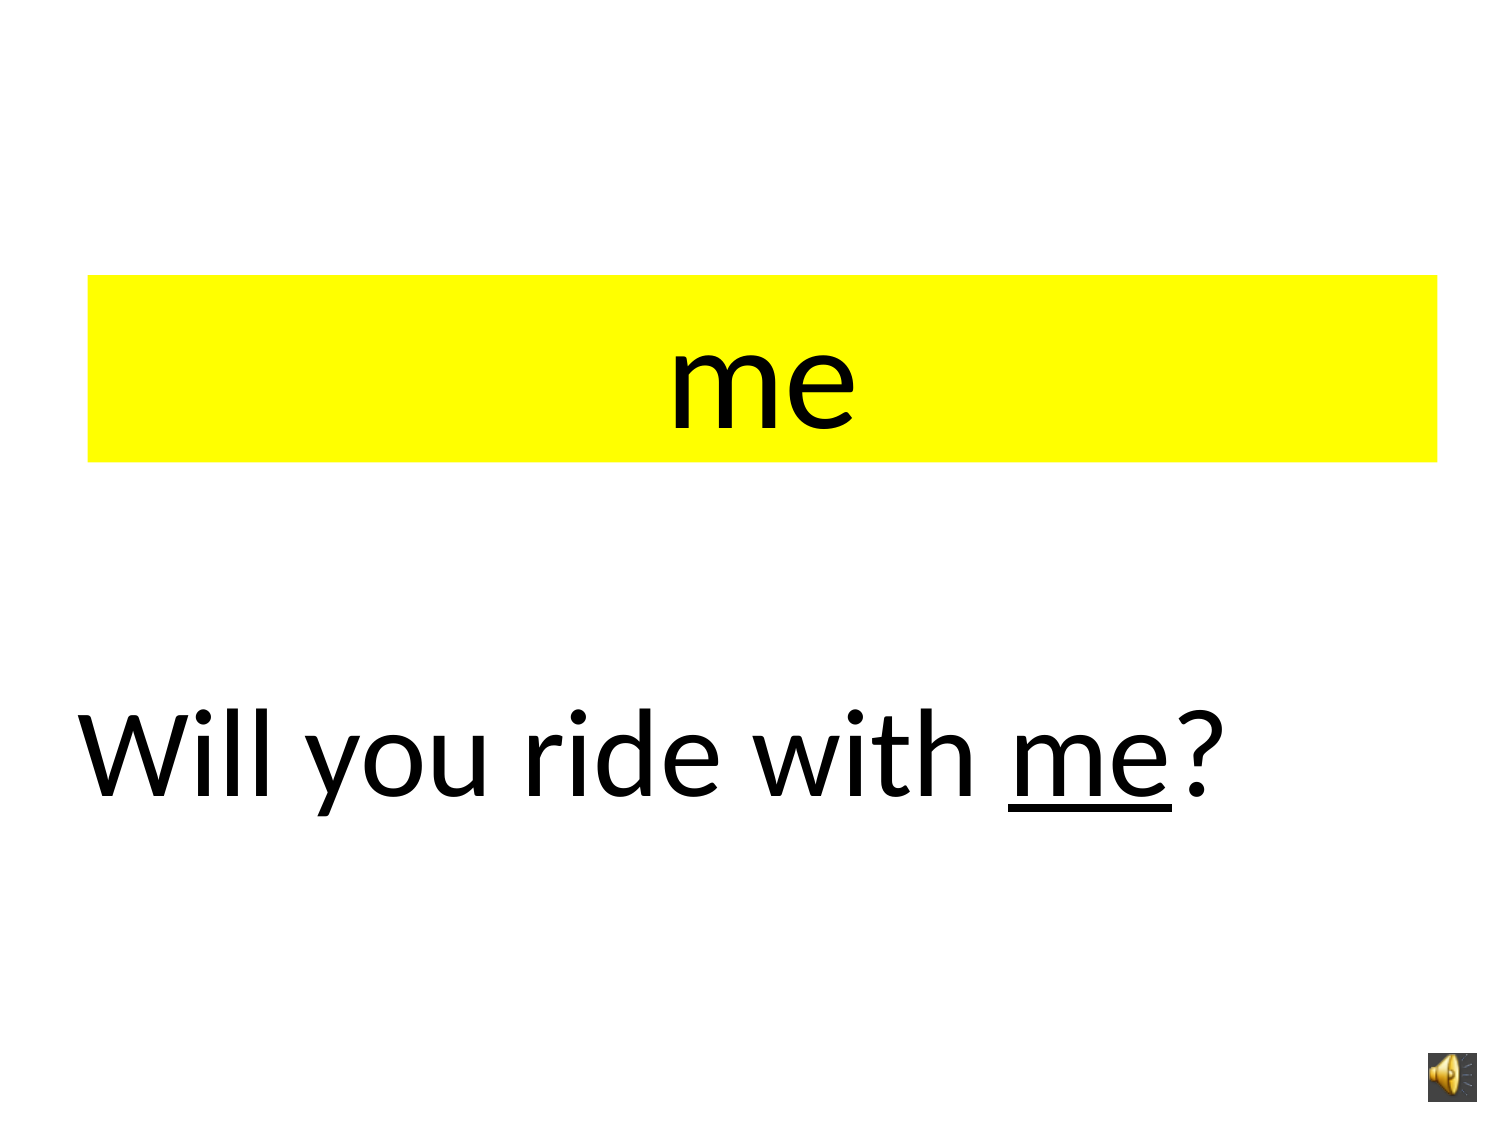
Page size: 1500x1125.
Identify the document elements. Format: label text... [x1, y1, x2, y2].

title me [87, 275, 1438, 463]
list Will you ride with me? [62, 662, 1413, 938]
picture [1427, 1052, 1478, 1103]
